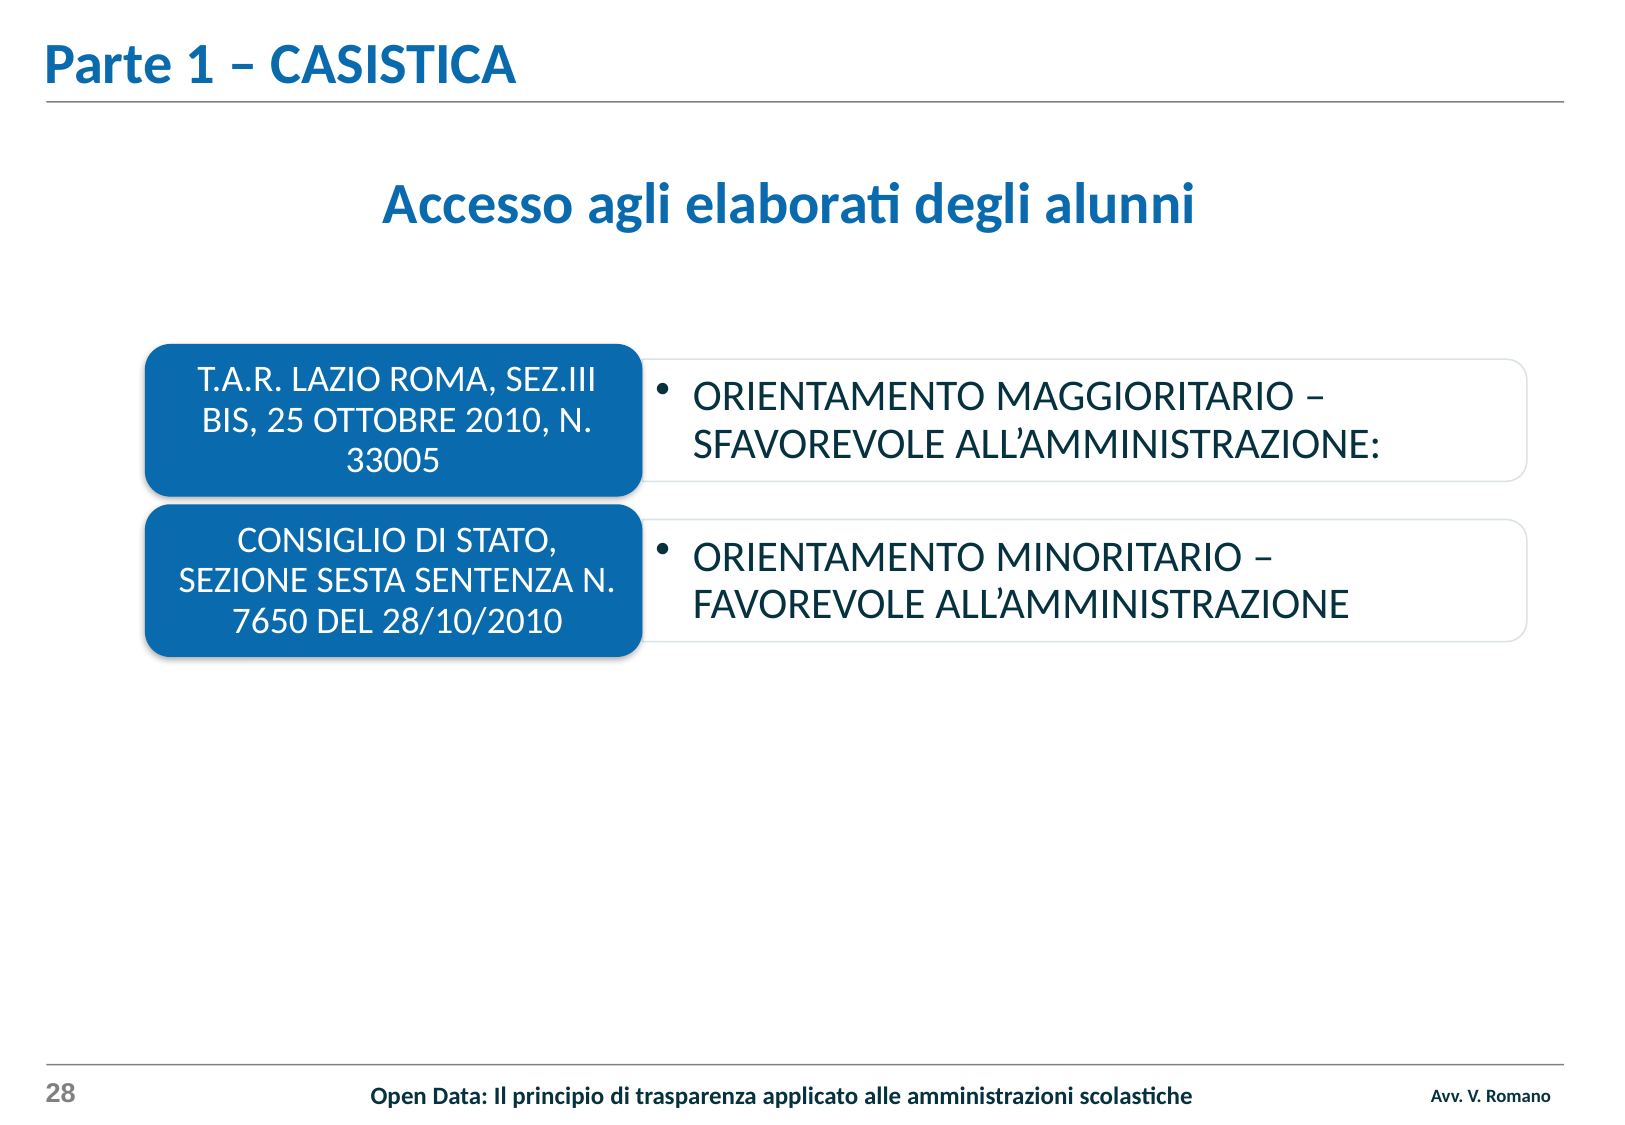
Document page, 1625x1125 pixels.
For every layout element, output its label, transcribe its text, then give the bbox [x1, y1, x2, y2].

text_box Parte 1 – CASISTICA Accesso agli elaborati degli alunni [44, 24, 1561, 91]
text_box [144, 343, 1528, 658]
